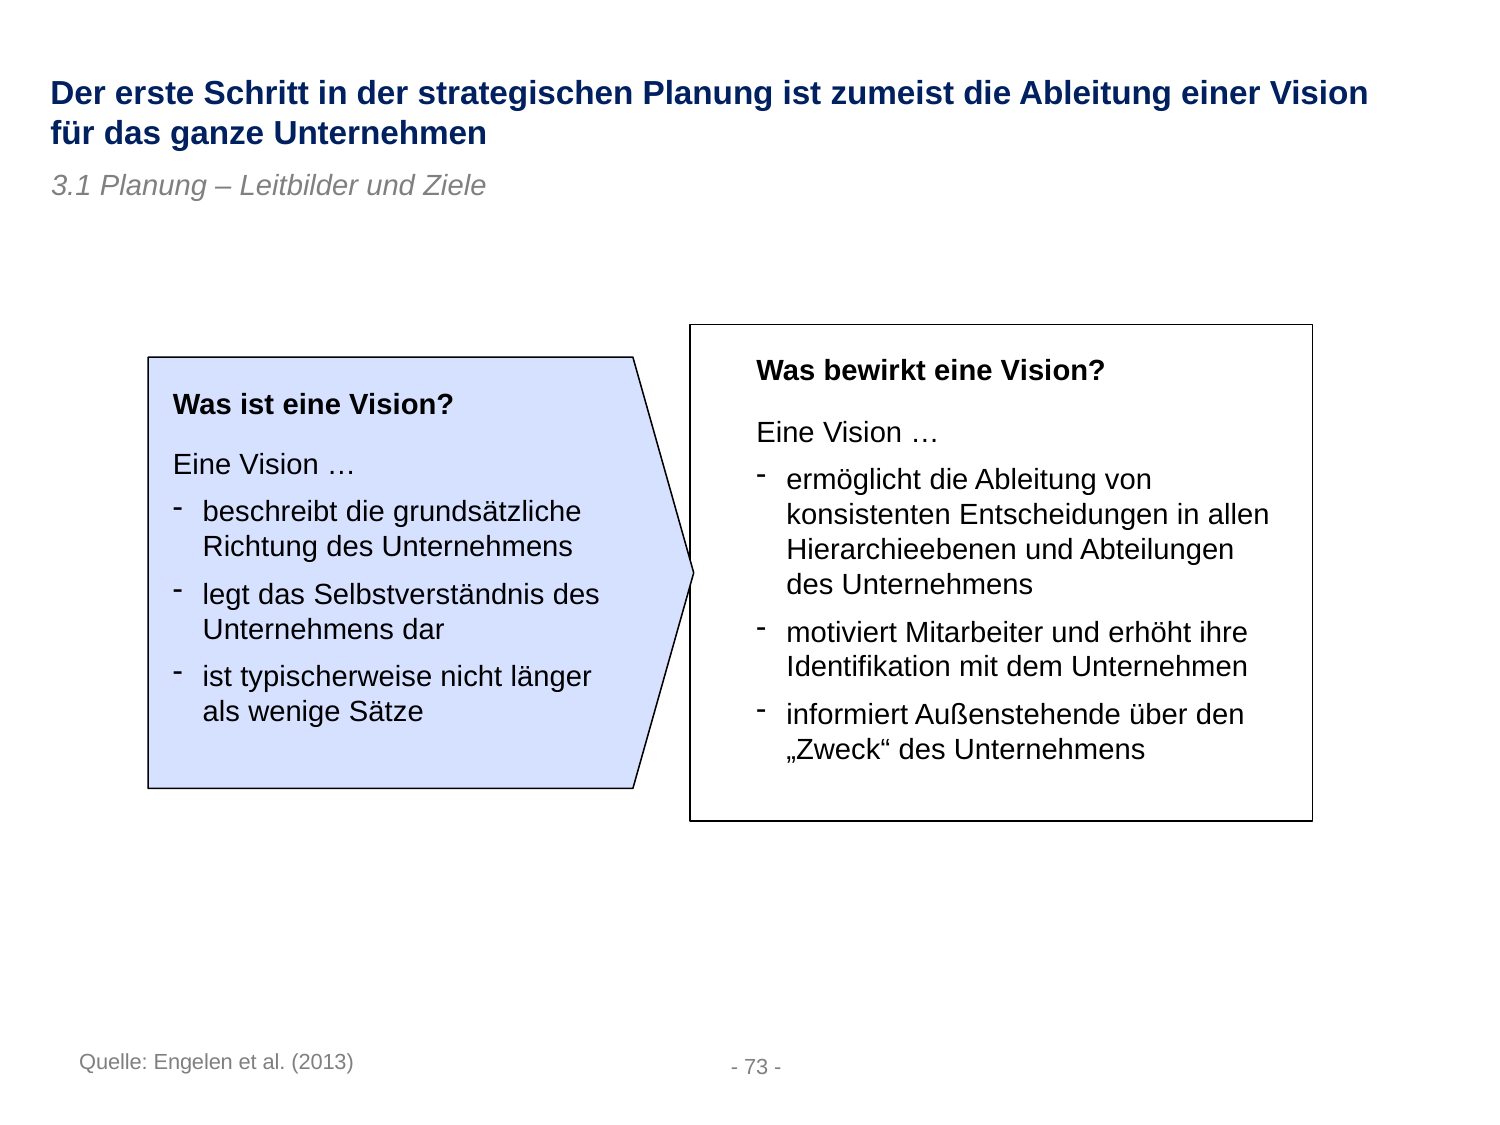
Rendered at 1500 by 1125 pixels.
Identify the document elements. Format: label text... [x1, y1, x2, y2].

text_box Eine Vision … ermöglicht die Ableitung von konsistenten Entscheidungen in allen Hierarchieebenen und Abteilungen des Unternehmens motiviert Mitarbeiter und erhöht ihre Identifikation mit dem Unternehmen informiert Außenstehende über den „Zweck“ des Unternehmens [741, 405, 1291, 820]
text_box [148, 357, 694, 789]
text_box Quelle: Engelen et al. (2013) [64, 1039, 370, 1081]
text_box [690, 324, 1313, 822]
text_box Eine Vision … beschreibt die grundsätzliche Richtung des Unternehmens legt das Selbstverständnis des Unternehmens dar ist typischerweise nicht länger als wenige Sätze [158, 437, 625, 735]
text_box Was ist eine Vision? [158, 378, 687, 429]
text_box Was bewirkt eine Vision? [741, 344, 1271, 394]
text_box 3.1 Planung – Leitbilder und Ziele [36, 159, 503, 209]
text_box Der erste Schritt in der strategischen Planung ist zumeist die Ableitung einer Vision für das ganze Unternehmen [35, 63, 1433, 159]
slide_number - 73 - [599, 1045, 913, 1093]
